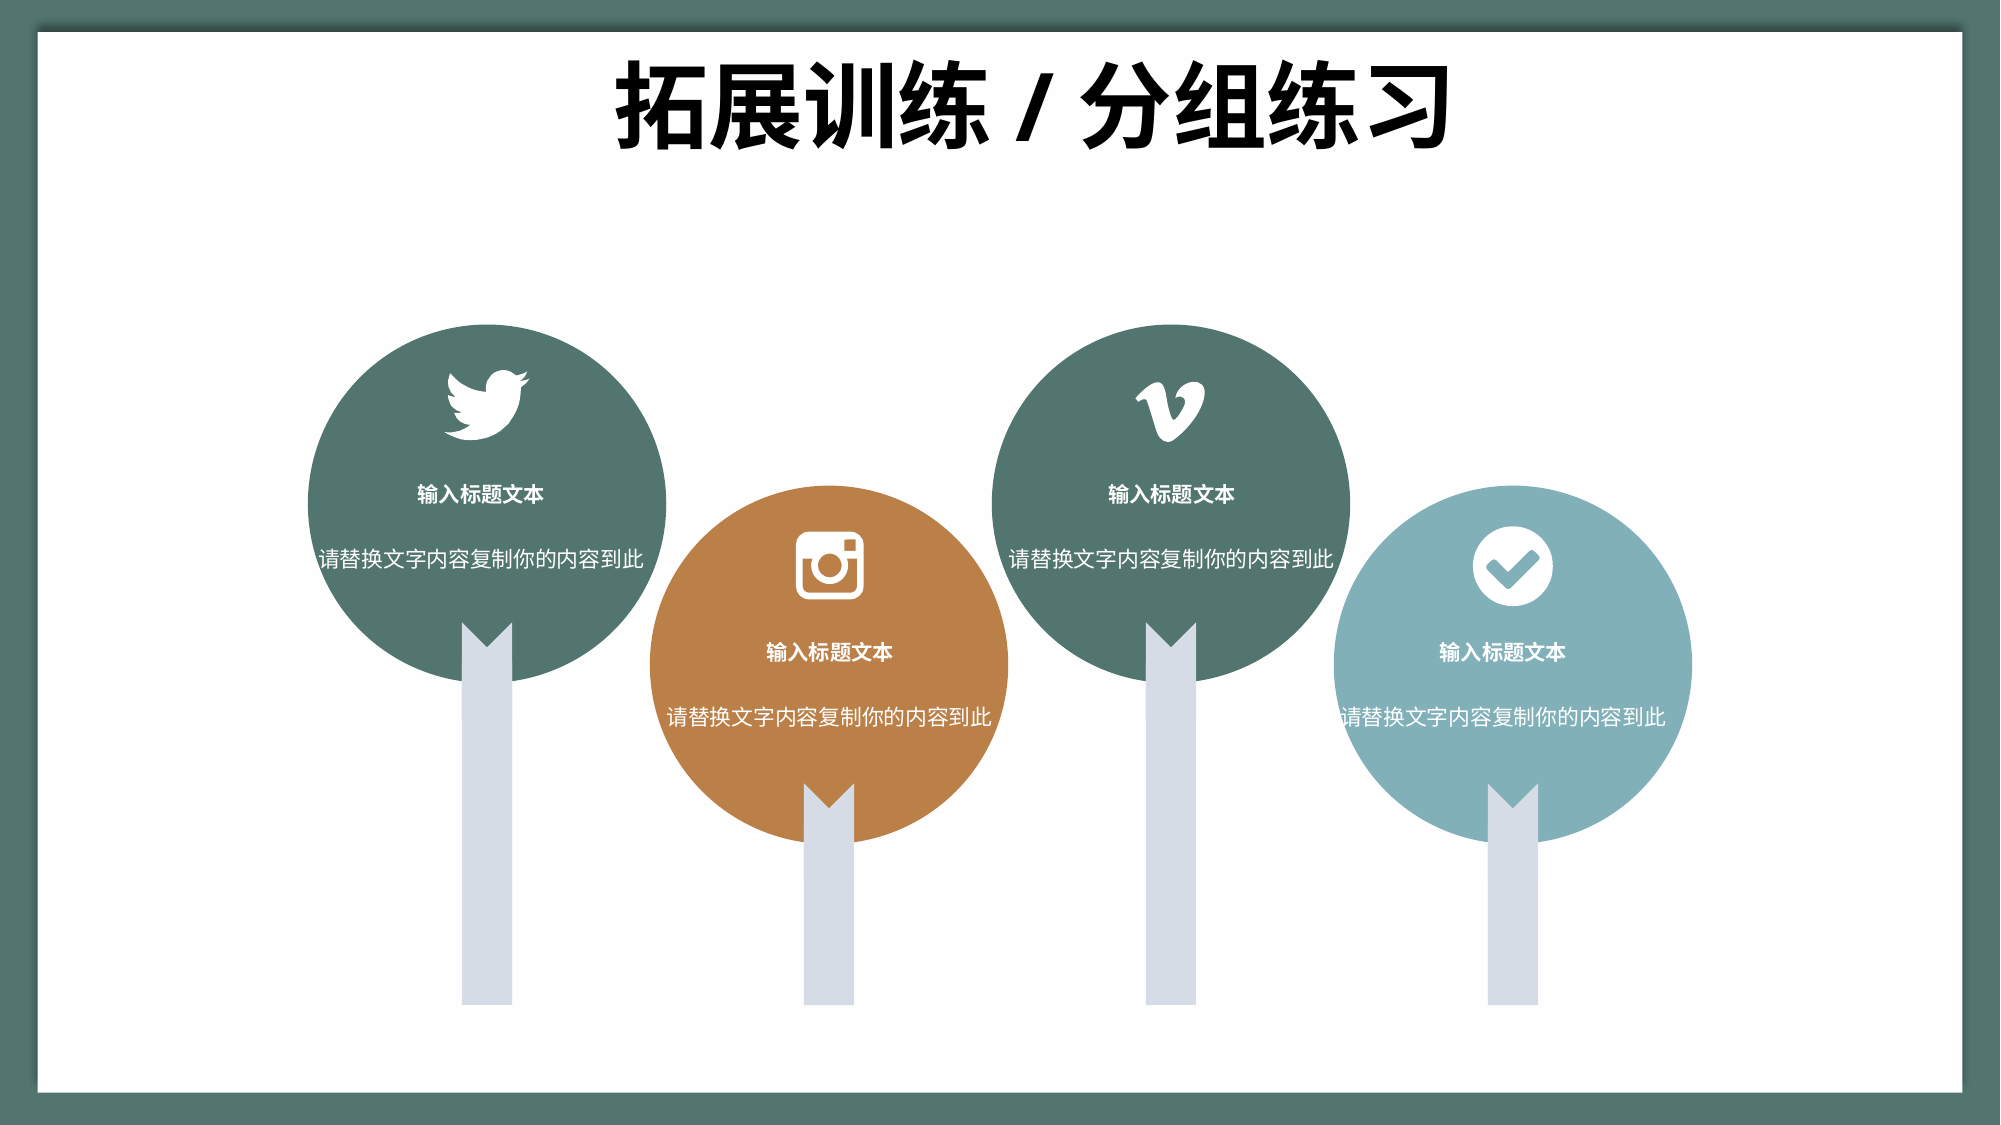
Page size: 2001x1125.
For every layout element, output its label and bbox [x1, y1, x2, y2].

text_box [285, 324, 677, 1006]
text_box [976, 324, 1368, 1006]
text_box [677, 485, 976, 1005]
text_box [1307, 485, 1699, 1005]
